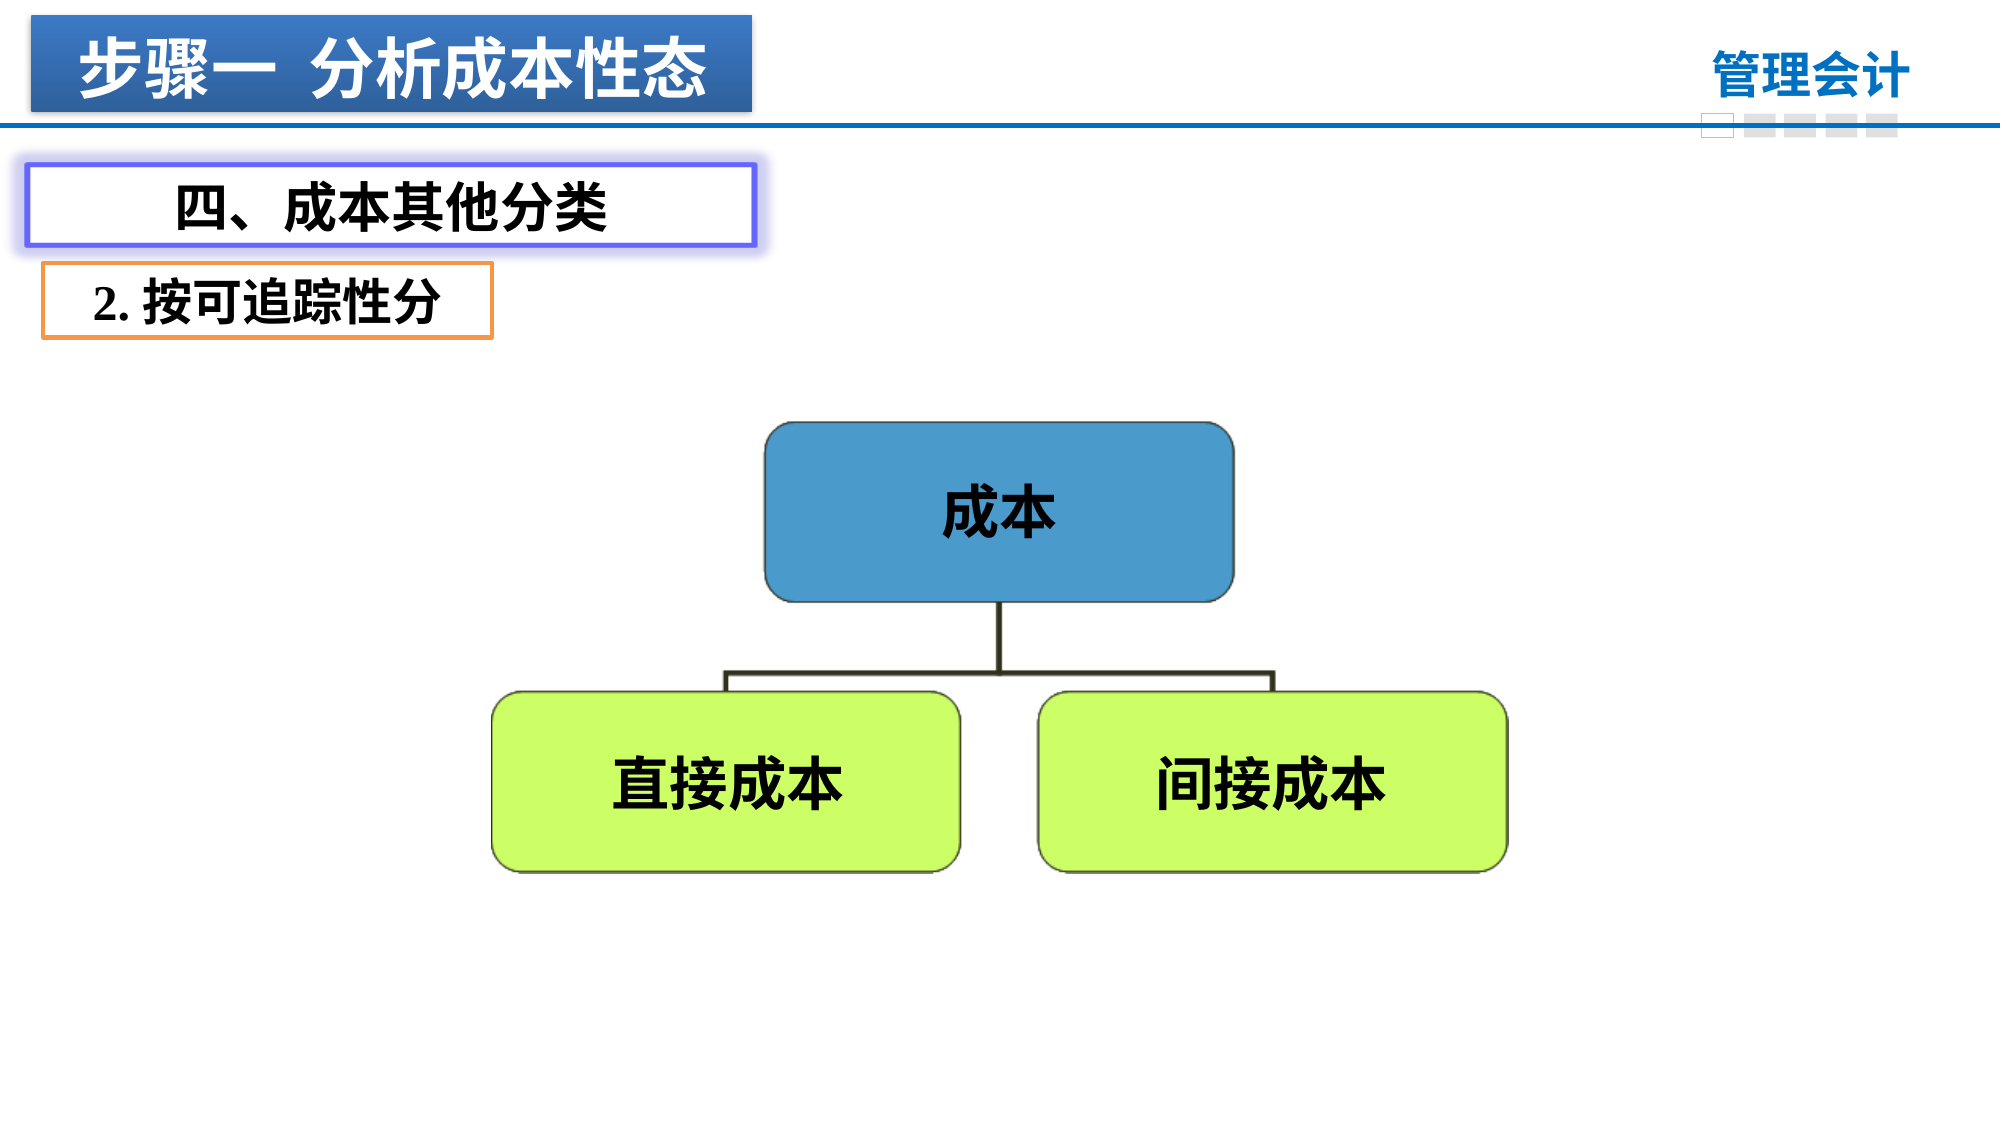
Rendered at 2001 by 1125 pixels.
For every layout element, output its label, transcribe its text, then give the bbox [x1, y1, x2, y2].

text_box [0, 136, 788, 273]
picture [491, 420, 1510, 875]
text_box 2.按可追踪性分 [41, 282, 494, 340]
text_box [31, 14, 753, 117]
